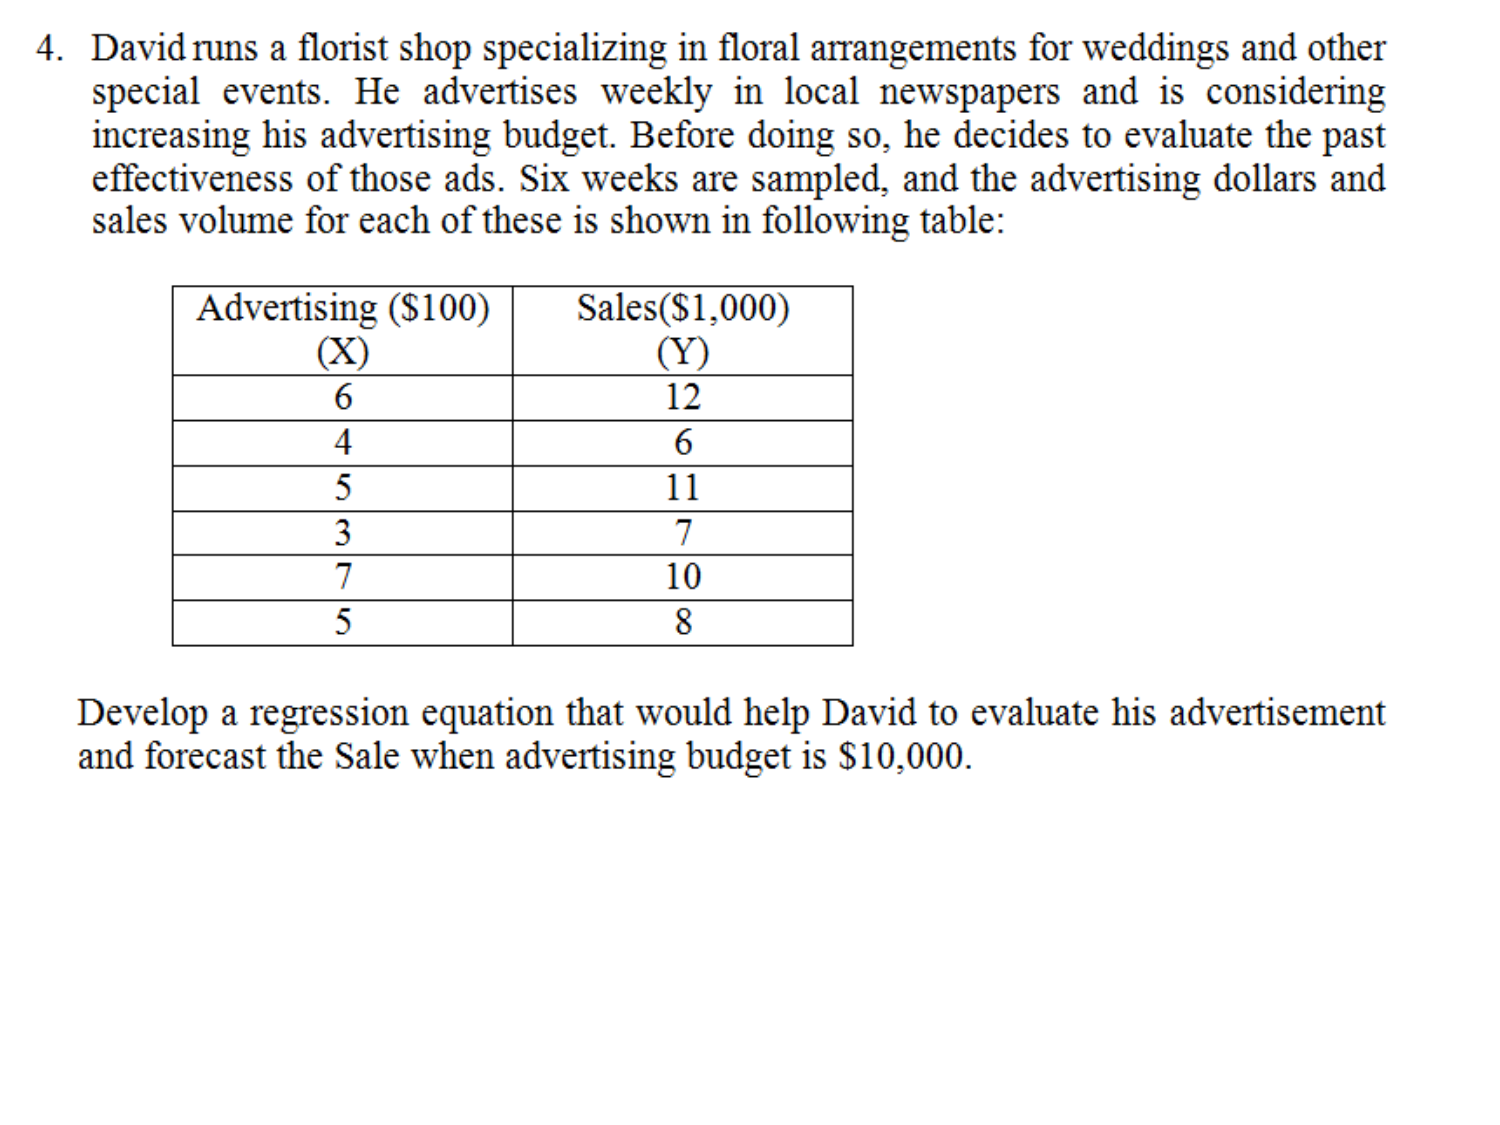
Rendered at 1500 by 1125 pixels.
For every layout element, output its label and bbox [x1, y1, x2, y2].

picture [24, 24, 1401, 791]
